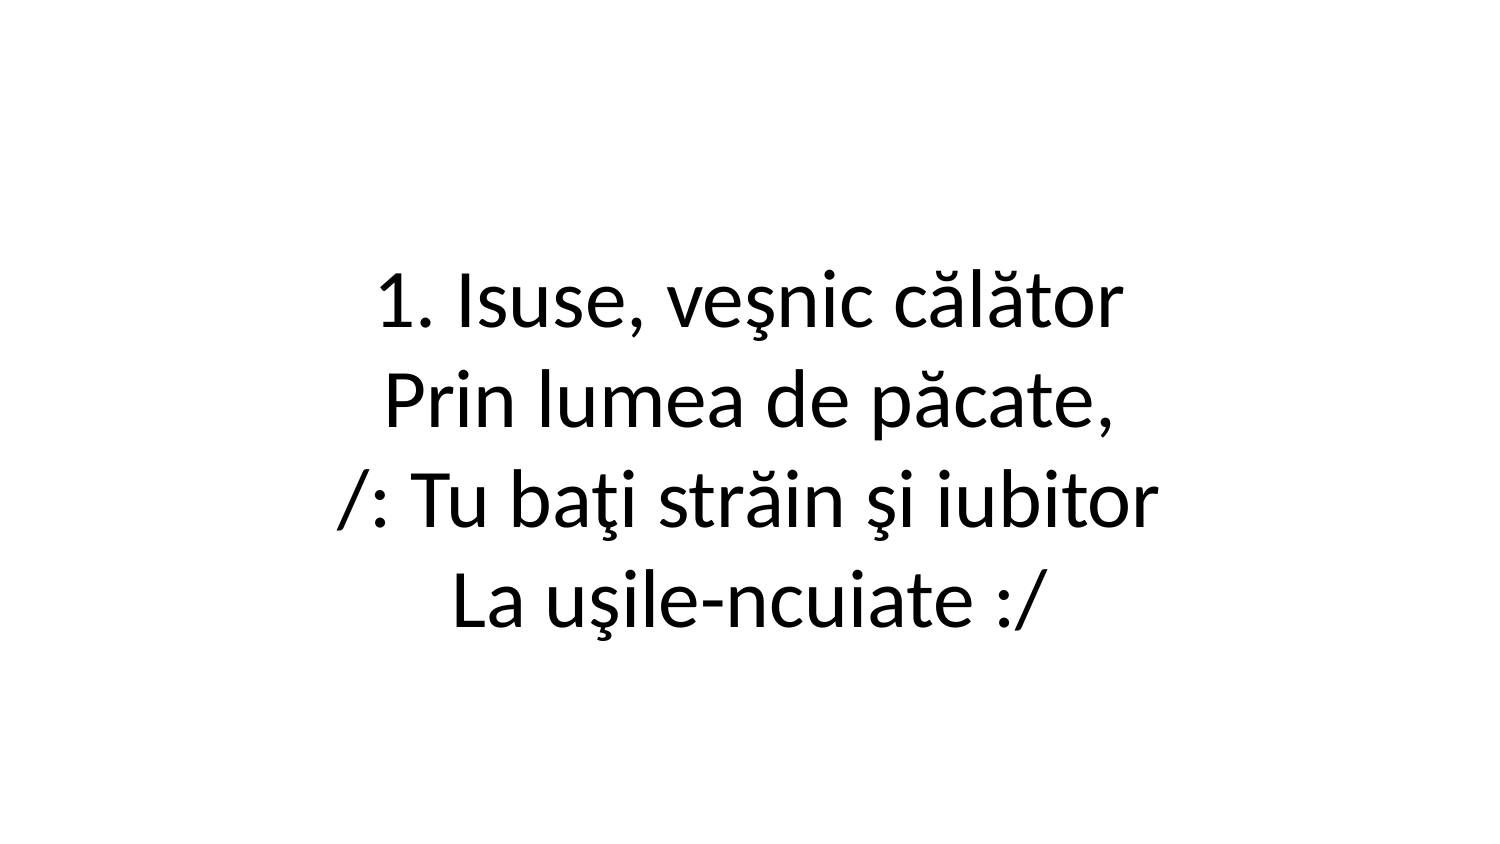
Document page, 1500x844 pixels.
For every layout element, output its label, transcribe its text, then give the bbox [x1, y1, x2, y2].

text_box 1. Isuse, veşnic călător Prin lumea de păcate, /: Tu baţi străin şi iubitor La uşile-ncuiate :/ [323, 192, 1177, 652]
